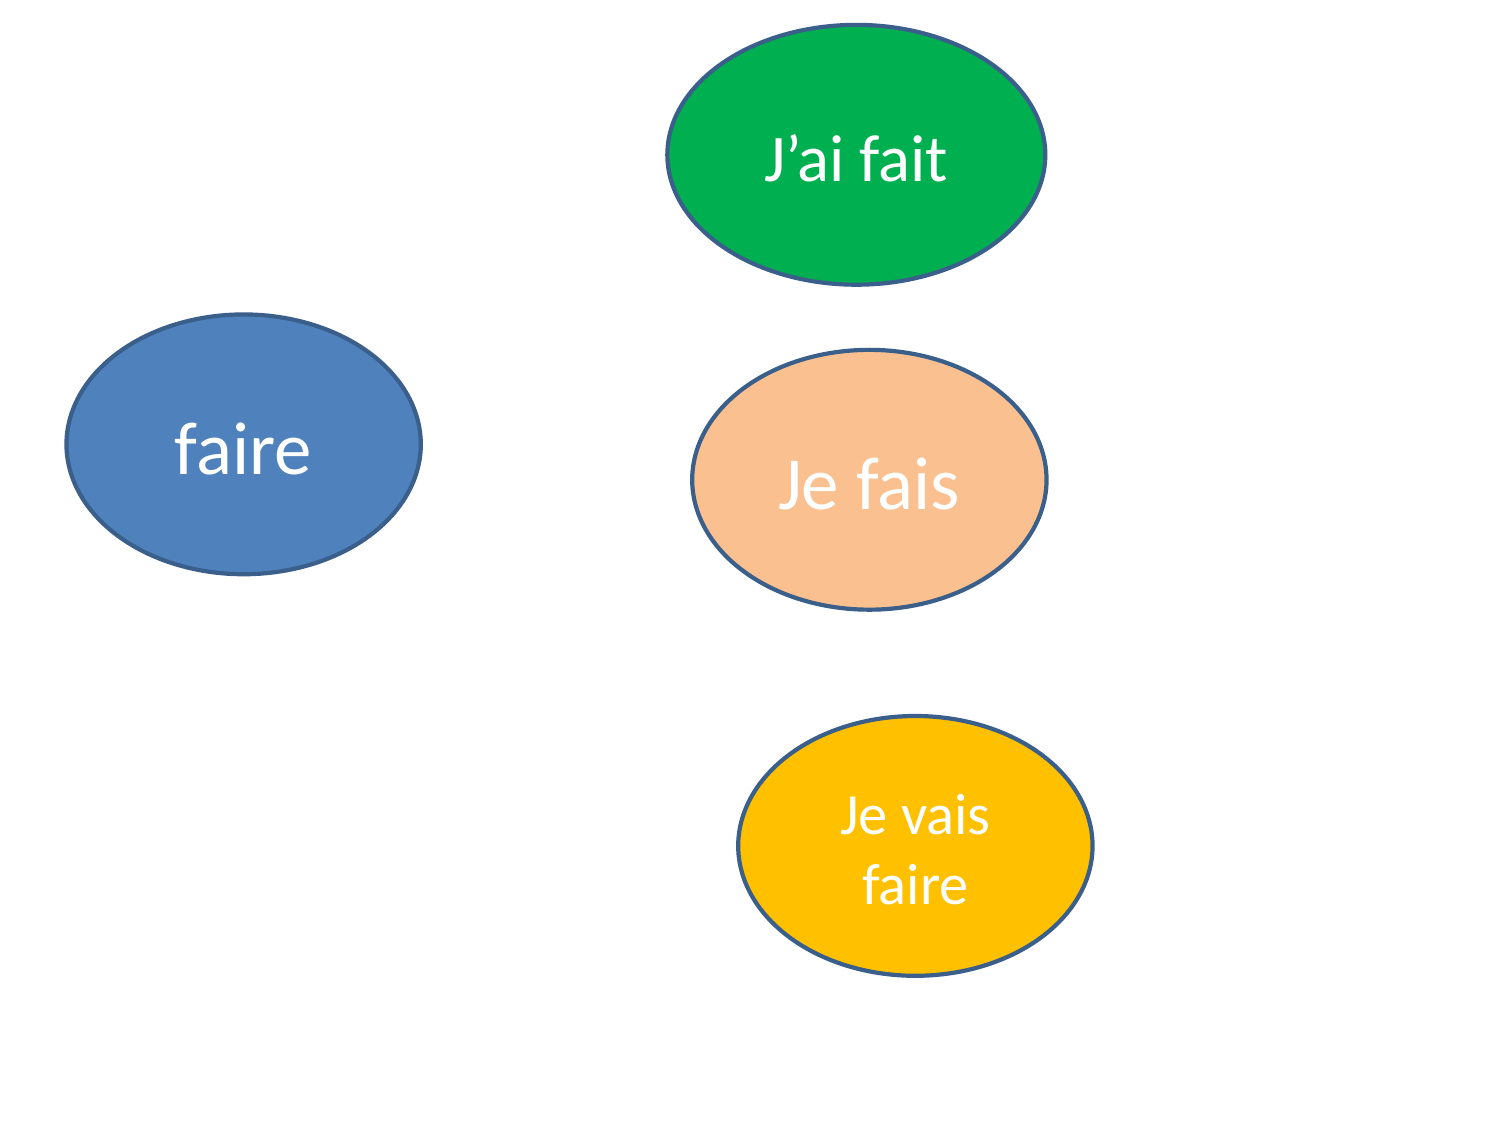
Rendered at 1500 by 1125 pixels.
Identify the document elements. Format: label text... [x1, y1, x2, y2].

text_box Je fais [690, 347, 1049, 612]
text_box faire [64, 312, 423, 577]
text_box Je vais faire [736, 713, 1095, 978]
text_box J’ai fait [665, 22, 1048, 287]
